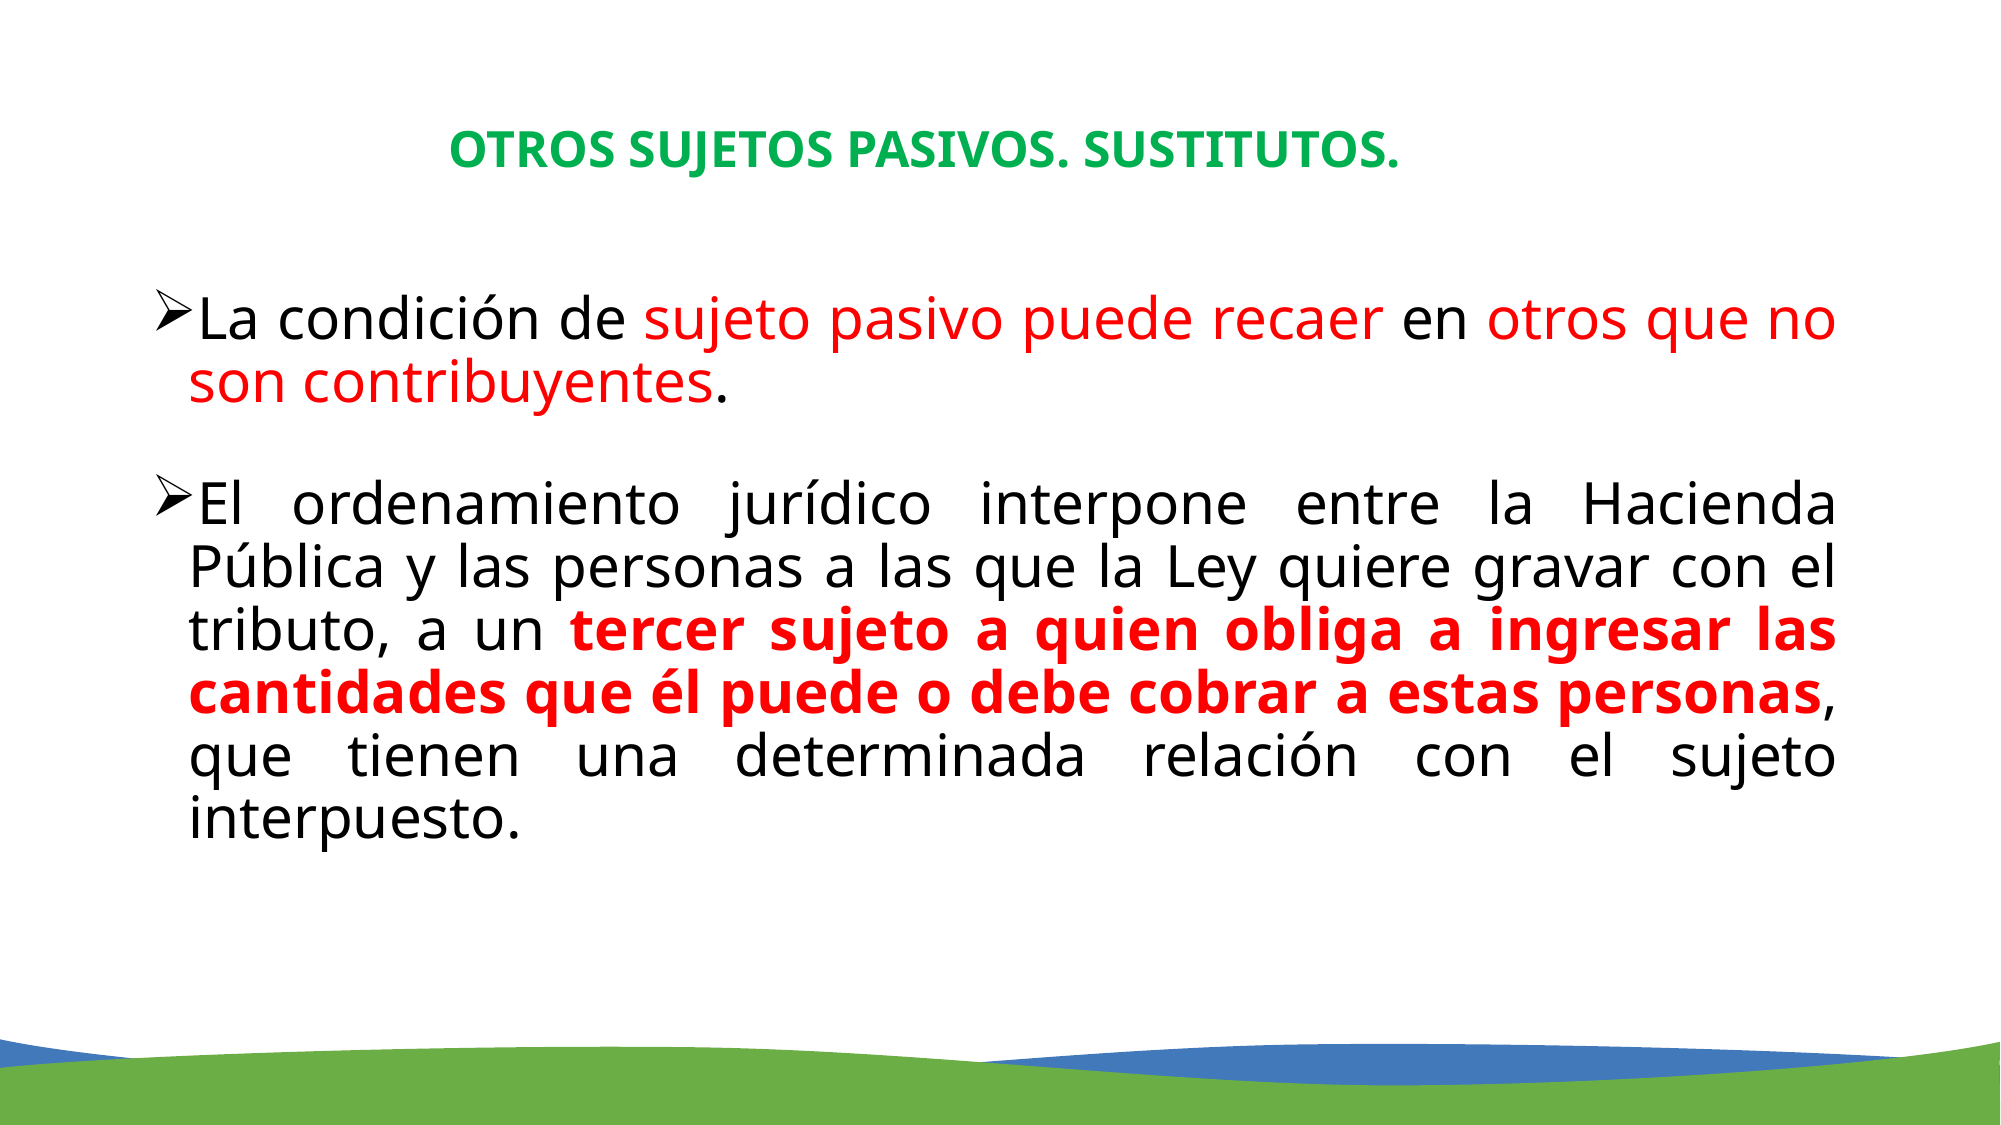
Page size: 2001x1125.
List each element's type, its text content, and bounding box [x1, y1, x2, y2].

text_box La condición de sujeto pasivo puede recaer en otros que no son contribuyentes. El ordenamiento jurídico interpone entre la Hacienda Pública y las personas a las que la Ley quiere gravar con el tributo, a un tercer sujeto a quien obliga a ingresar las cantidades que él puede o debe cobrar a estas personas, que tienen una determinada relación con el sujeto interpuesto. [136, 240, 1854, 988]
title OTROS SUJETOS PASIVOS. SUSTITUTOS. [433, 90, 1508, 214]
